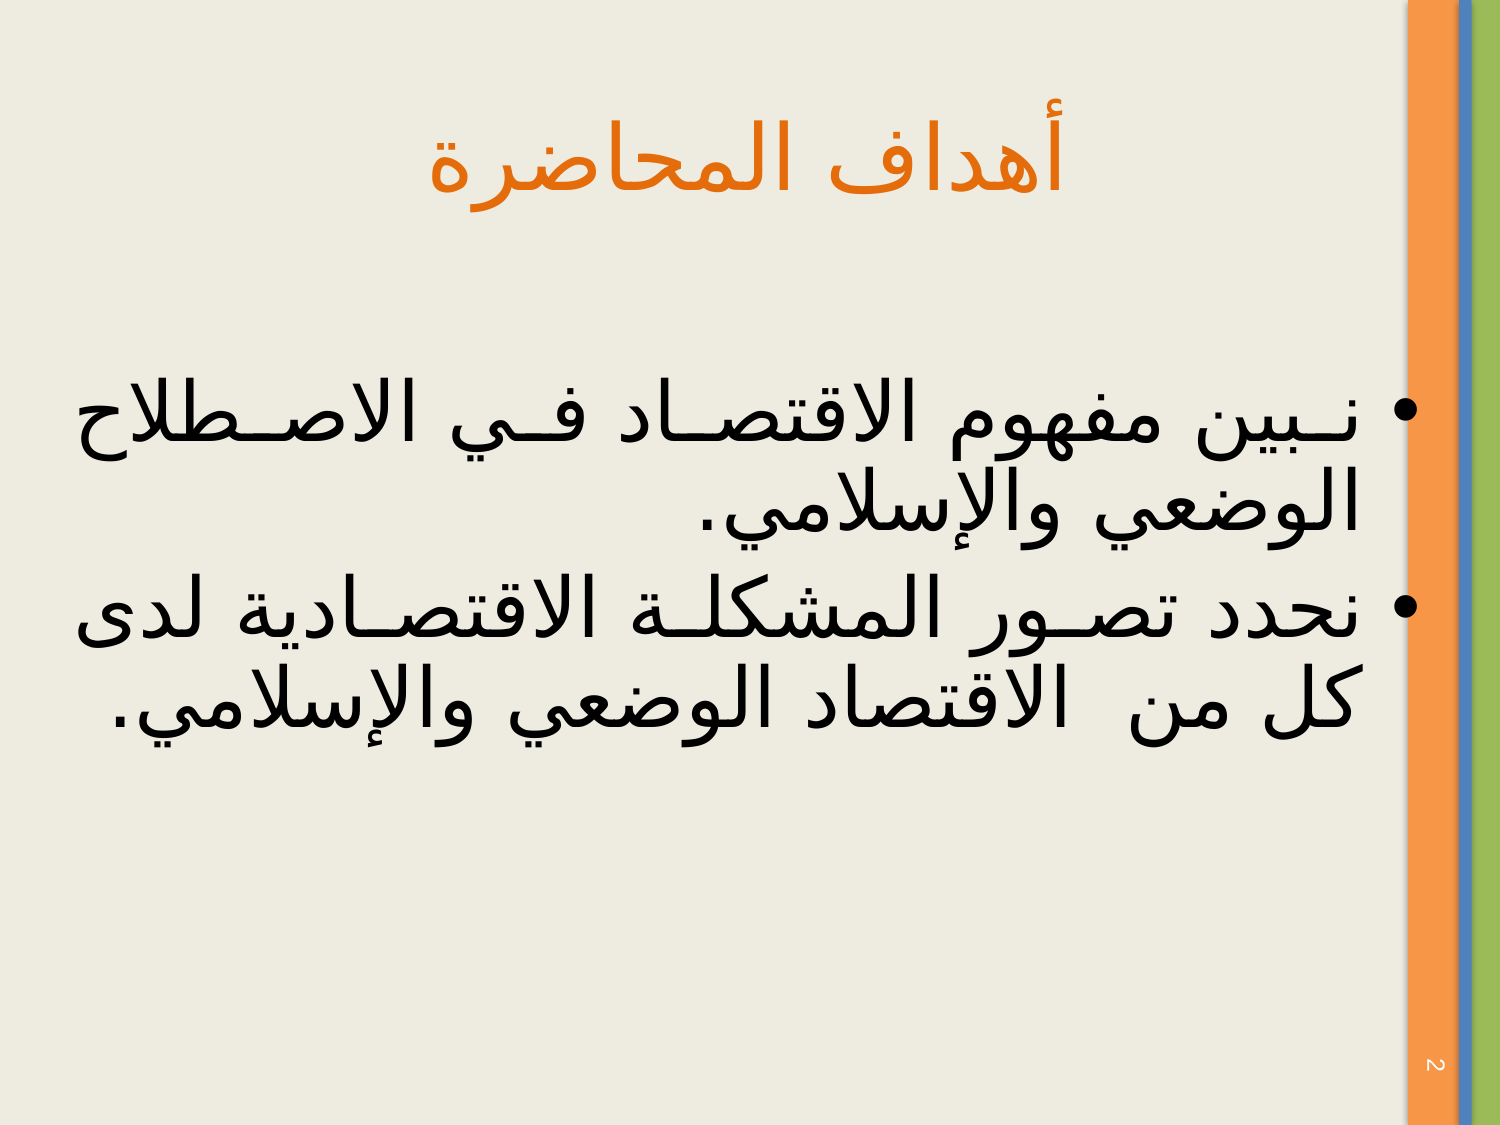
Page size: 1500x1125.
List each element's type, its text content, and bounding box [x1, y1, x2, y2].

list نبين مفهوم الاقتصاد في الاصطلاح الوضعي والإسلامي. نحدد تصور المشكلة الاقتصادية لدى كل من الاقتصاد الوضعي والإسلامي. [58, 361, 1436, 769]
title أهداف المحاضرة [70, 60, 1397, 248]
slide_number 2 [1407, 928, 1468, 1088]
